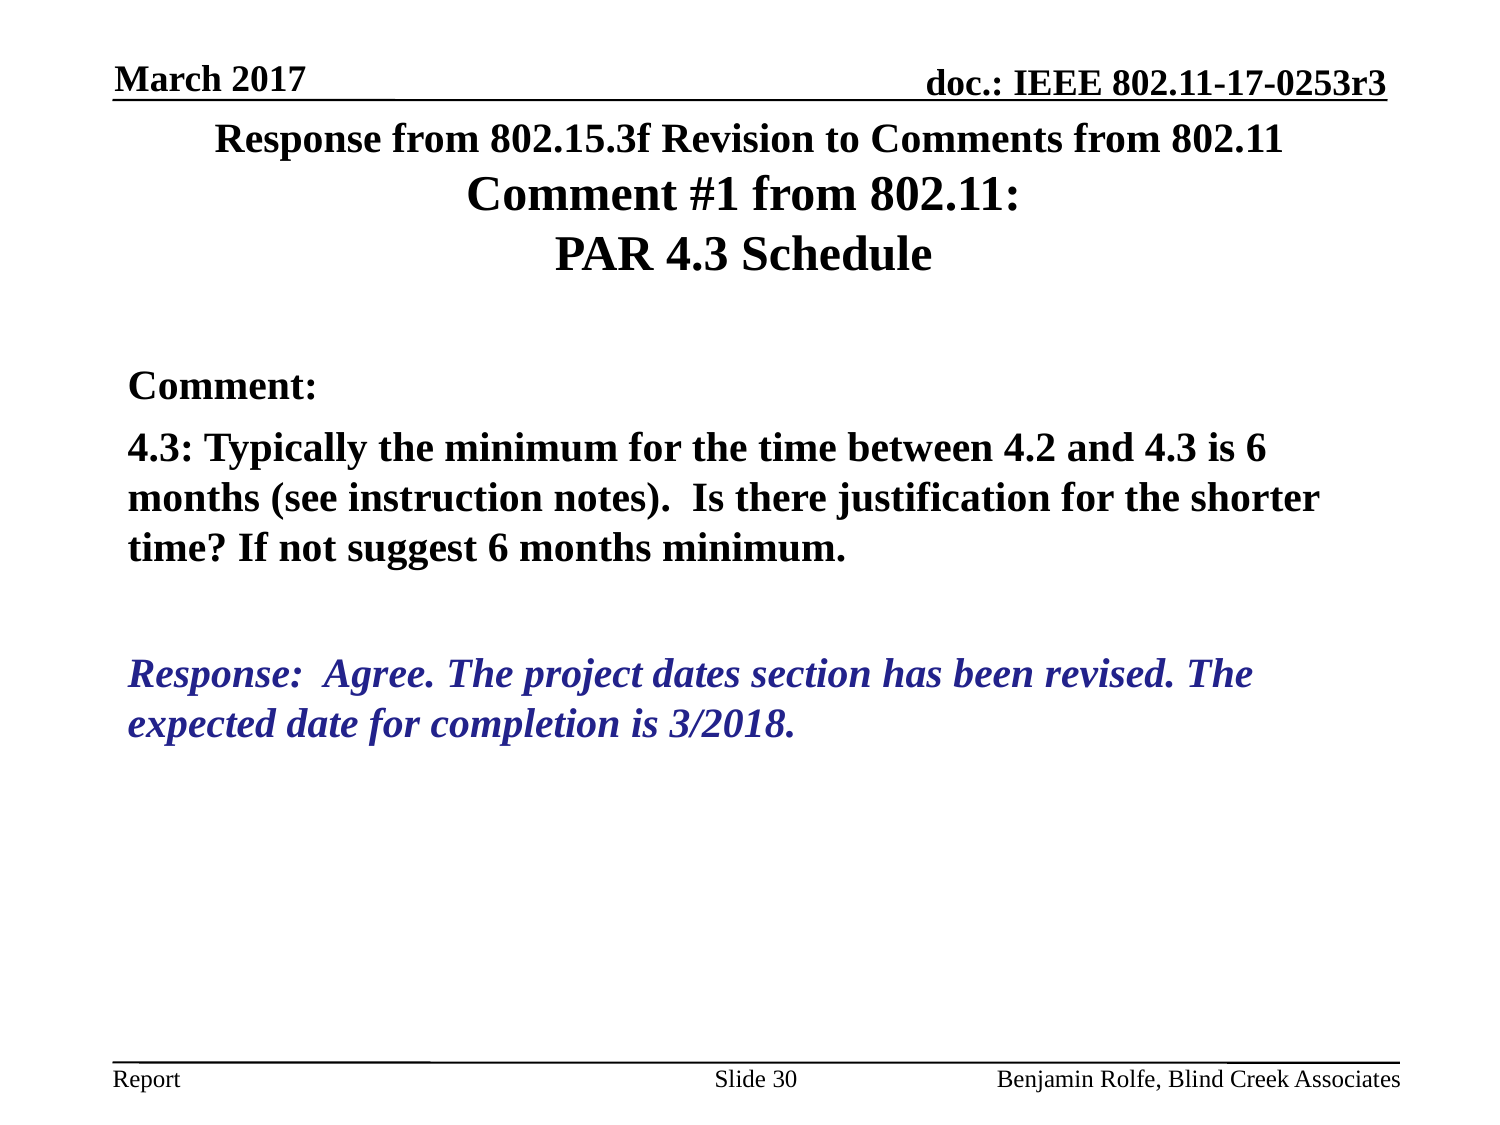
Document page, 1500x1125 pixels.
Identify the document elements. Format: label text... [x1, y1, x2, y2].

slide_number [114, 54, 423, 100]
slide_number Slide 30 [712, 1061, 800, 1123]
title Response from 802.15.3f Revision to Comments from 802.11 Comment #1 from 802.11: PAR 4.3 Schedule [112, 112, 1388, 280]
list Comment: 4.3: Typically the minimum for the time between 4.2 and 4.3 is 6 months (see instruction notes). Is there justification for the shorter time? If not suggest 6 months minimum. Response: Agree. The project dates section has been revised. The expected date for completion is 3/2018. [112, 349, 1388, 974]
footer Benjamin Rolfe, Blind Creek Associates [878, 1061, 1402, 1093]
